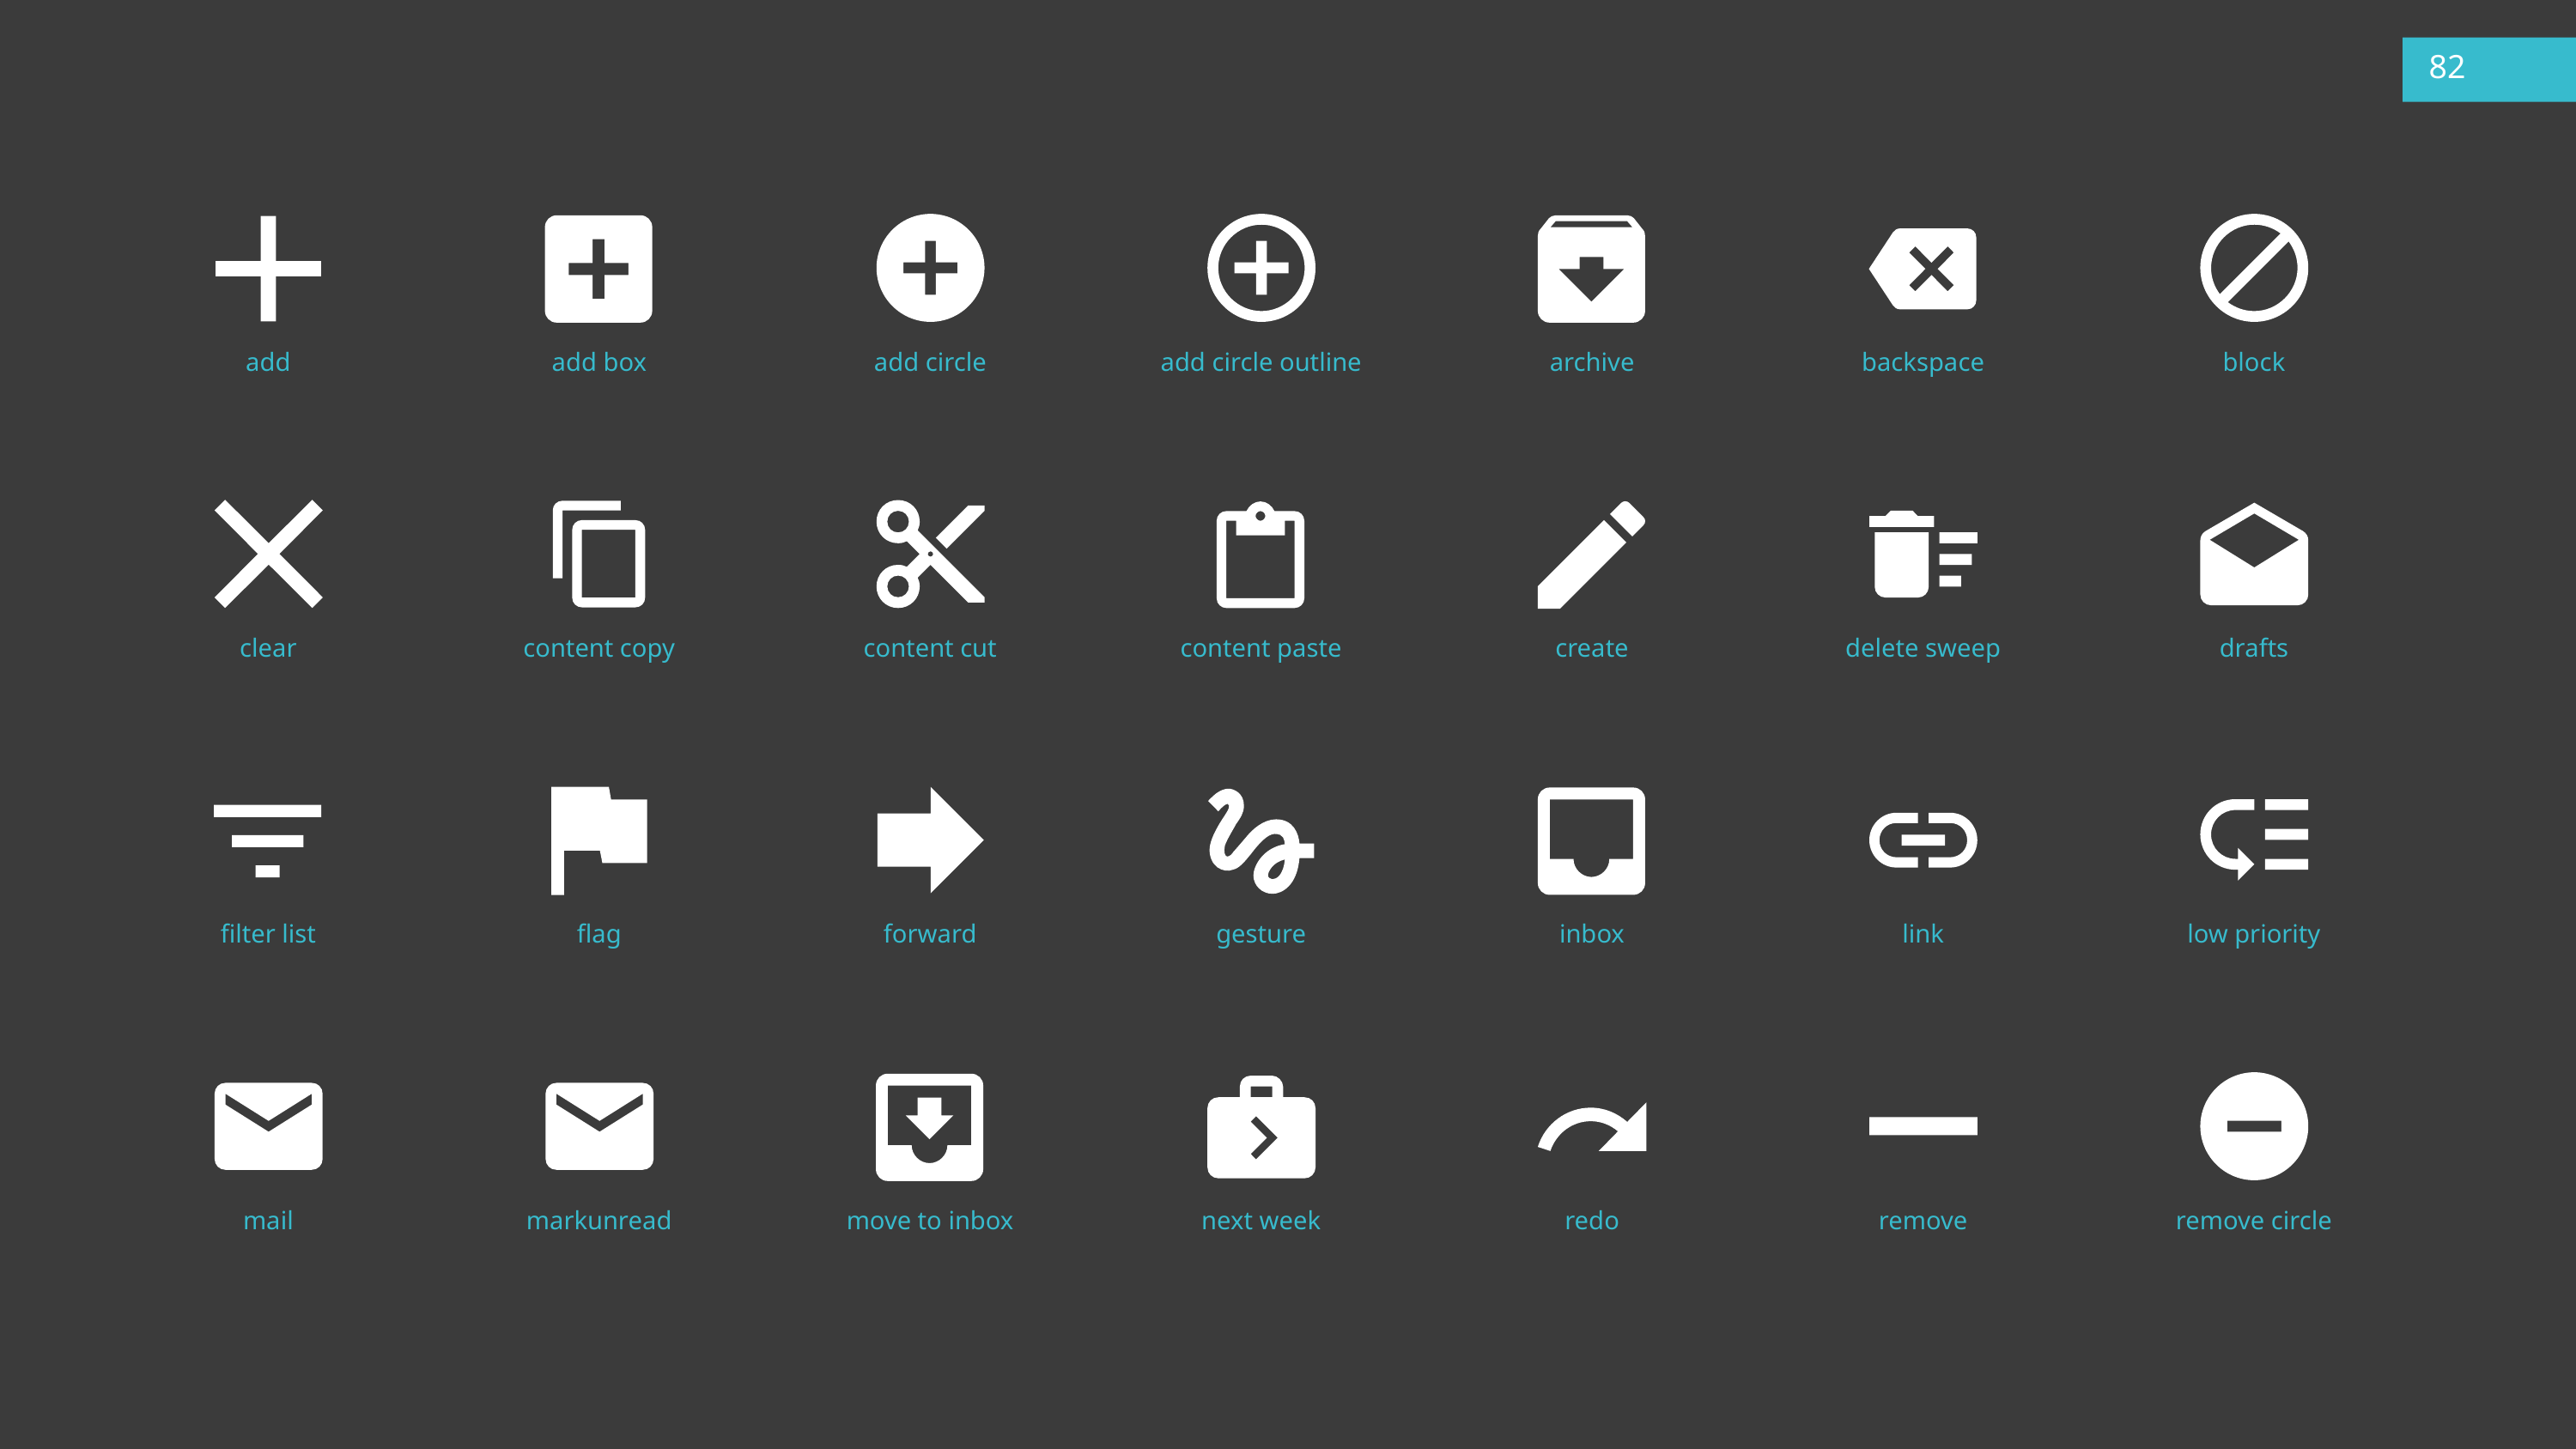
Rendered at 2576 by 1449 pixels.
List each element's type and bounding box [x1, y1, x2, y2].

text_box [1869, 510, 1935, 527]
text_box [935, 505, 985, 549]
text_box [1869, 812, 1918, 868]
text_box [1207, 788, 1315, 894]
text_box [89, 626, 2433, 669]
text_box [551, 786, 647, 895]
text_box [2264, 799, 2309, 810]
text_box [1869, 1117, 1978, 1136]
text_box [1537, 519, 1627, 609]
text_box [2200, 502, 2309, 606]
text_box [89, 339, 2433, 383]
text_box [876, 214, 985, 322]
text_box [544, 215, 653, 323]
text_box [214, 804, 322, 817]
text_box [1207, 214, 1316, 322]
text_box [1939, 532, 1978, 543]
text_box [1939, 575, 1961, 587]
text_box [1609, 500, 1645, 537]
text_box [255, 865, 280, 878]
text_box [1874, 532, 1929, 598]
text_box [1901, 834, 1946, 846]
text_box [214, 500, 323, 609]
text_box [89, 1197, 2433, 1241]
text_box [876, 1073, 984, 1181]
text_box [2264, 828, 2309, 840]
text_box [1868, 228, 1977, 310]
text_box [214, 1082, 323, 1170]
text_box [1939, 554, 1972, 566]
text_box [877, 786, 984, 894]
text_box [89, 912, 2433, 955]
text_box [232, 834, 304, 847]
text_box [1207, 1076, 1316, 1179]
text_box [216, 215, 321, 322]
text_box [876, 500, 985, 609]
text_box [1929, 812, 1978, 868]
text_box [552, 500, 621, 579]
slide_number [2415, 35, 2502, 100]
text_box [2200, 1072, 2309, 1180]
text_box [1537, 215, 1645, 323]
text_box [1537, 787, 1645, 895]
text_box [1216, 501, 1305, 609]
text_box [2264, 858, 2309, 870]
text_box [2200, 799, 2255, 881]
text_box [572, 519, 646, 608]
text_box [1537, 1102, 1647, 1151]
text_box [2200, 214, 2309, 322]
text_box [545, 1082, 654, 1170]
